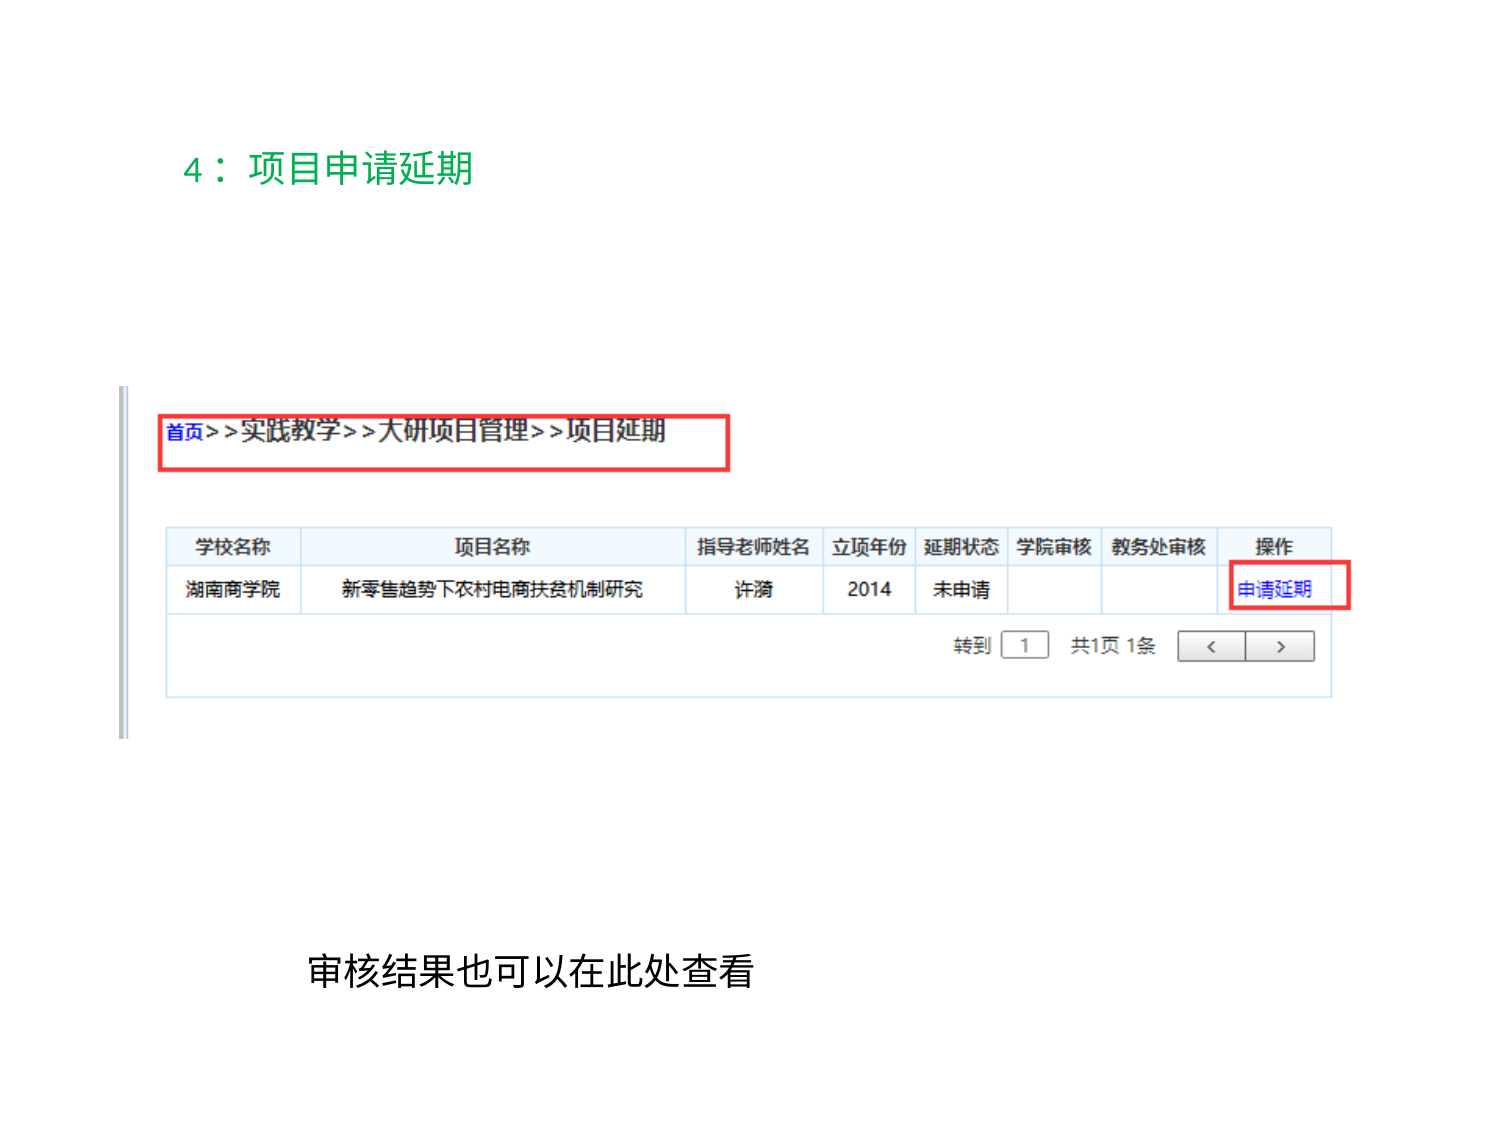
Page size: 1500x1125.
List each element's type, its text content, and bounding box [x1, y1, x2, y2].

text_box 审核结果也可以在此处查看 [291, 940, 772, 1001]
text_box 4：项目申请延期 [168, 137, 489, 197]
picture [119, 386, 1381, 739]
